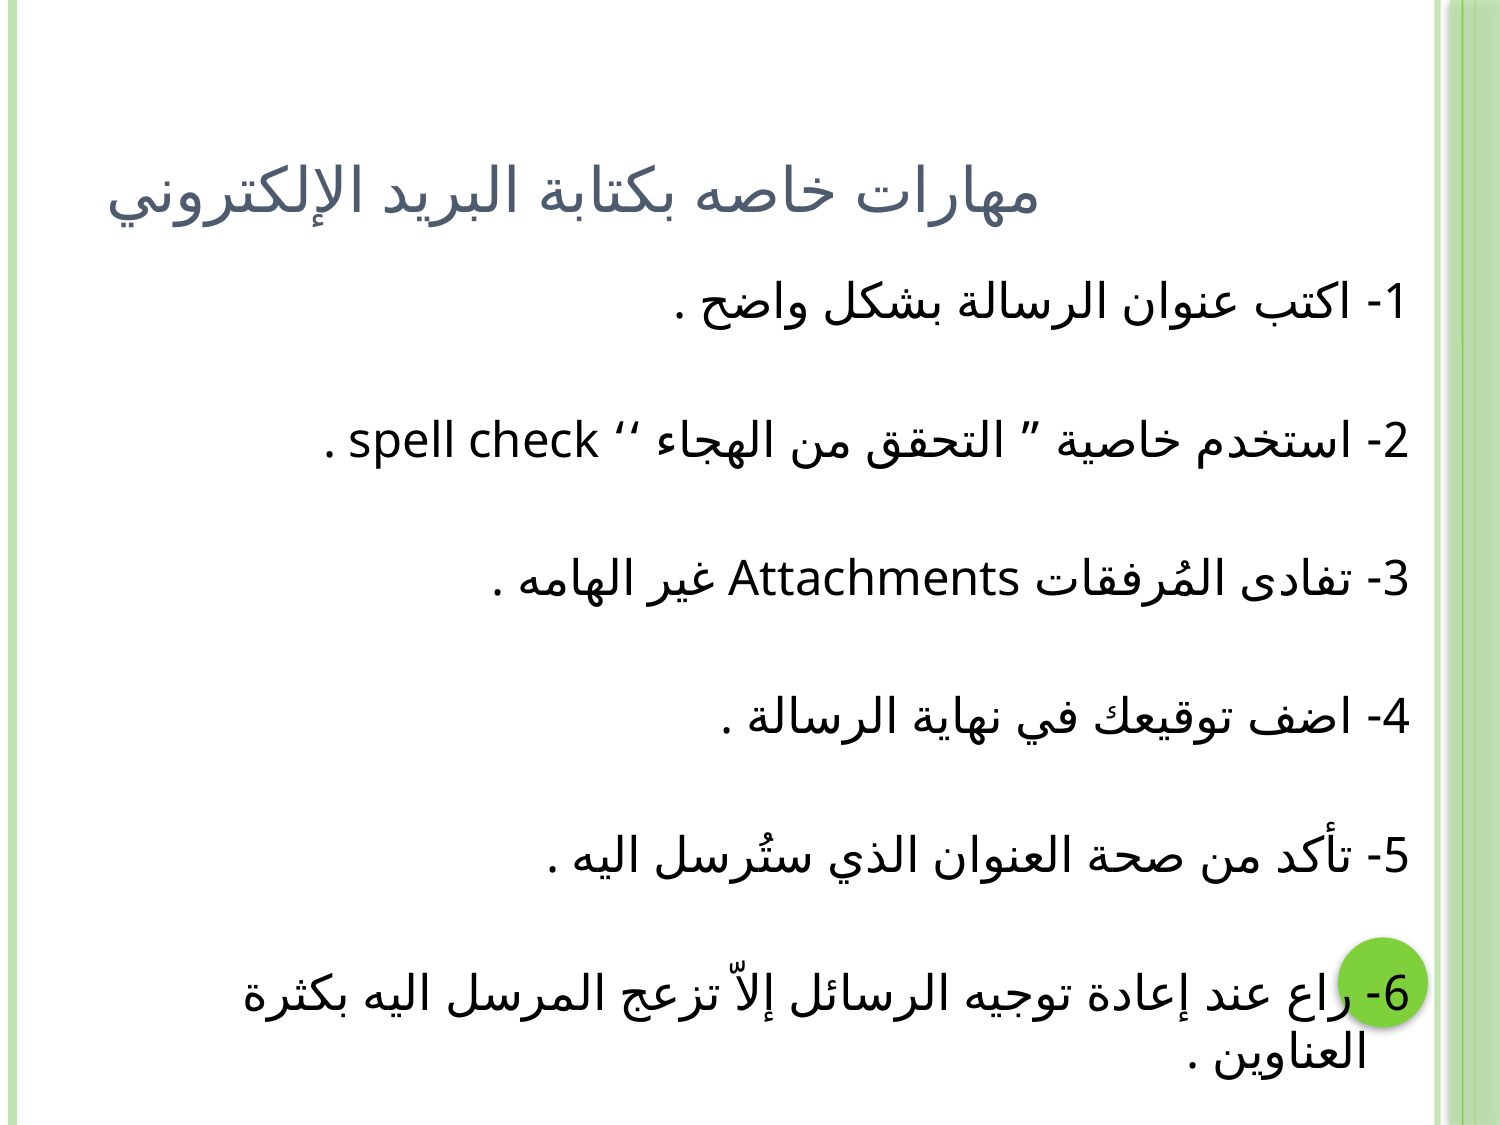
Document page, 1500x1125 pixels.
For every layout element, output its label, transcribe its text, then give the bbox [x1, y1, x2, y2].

list 1- اكتب عنوان الرسالة بشكل واضح . 2- استخدم خاصية ” التحقق من الهجاء ‘‘ spell check . 3- تفادى المُرفقات Attachments غير الهامه . 4- اضف توقيعك في نهاية الرسالة . 5- تأكد من صحة العنوان الذي ستُرسل اليه . 6- راع عند إعادة توجيه الرسائل إلاّ تزعج المرسل اليه بكثرة العناوين . [75, 262, 1425, 1094]
title مهارات خاصه بكتابة البريد الإلكتروني [75, 45, 1300, 233]
